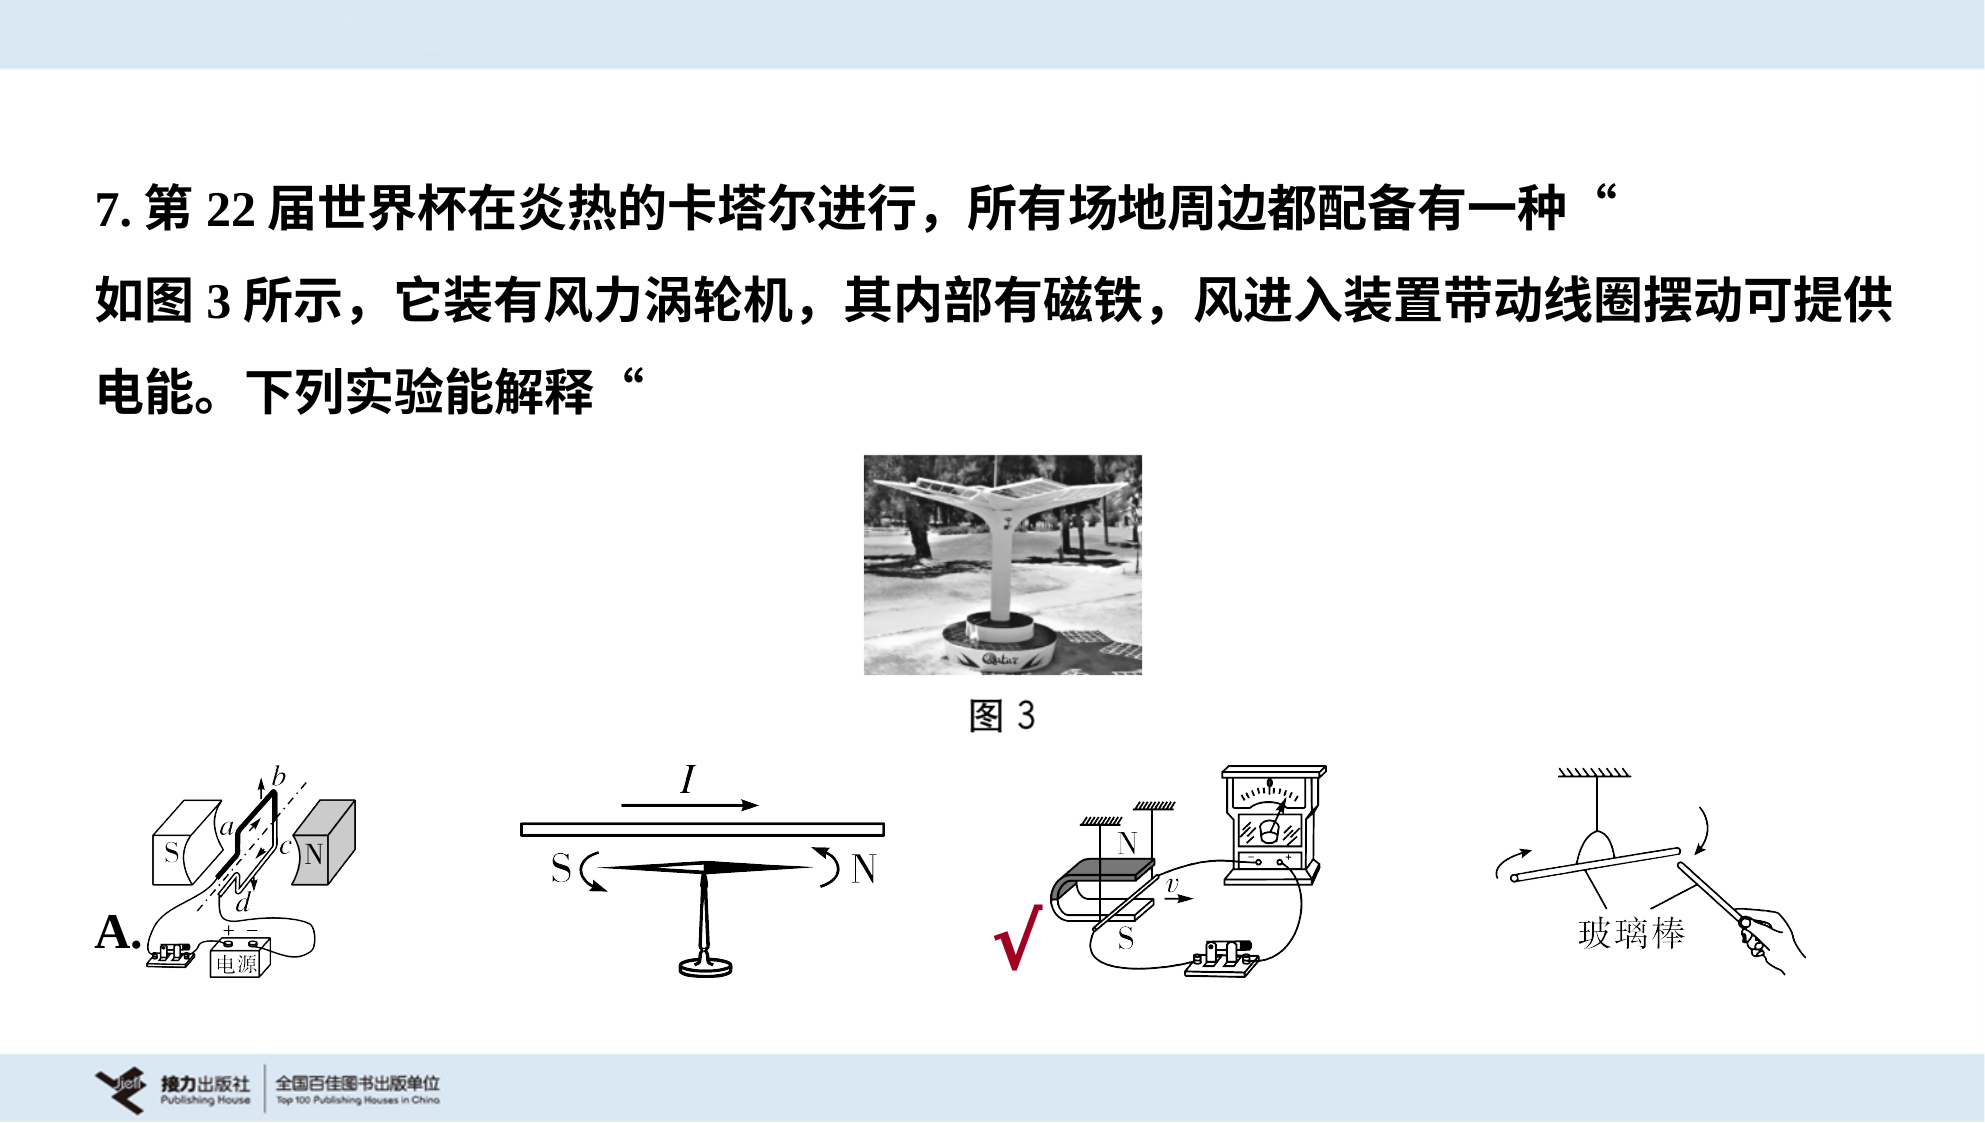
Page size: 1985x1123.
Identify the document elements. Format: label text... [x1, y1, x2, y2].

text_box A. B. C. D. [94, 737, 1891, 975]
text_box √ [991, 892, 1043, 986]
picture [0, 0, 1985, 1122]
